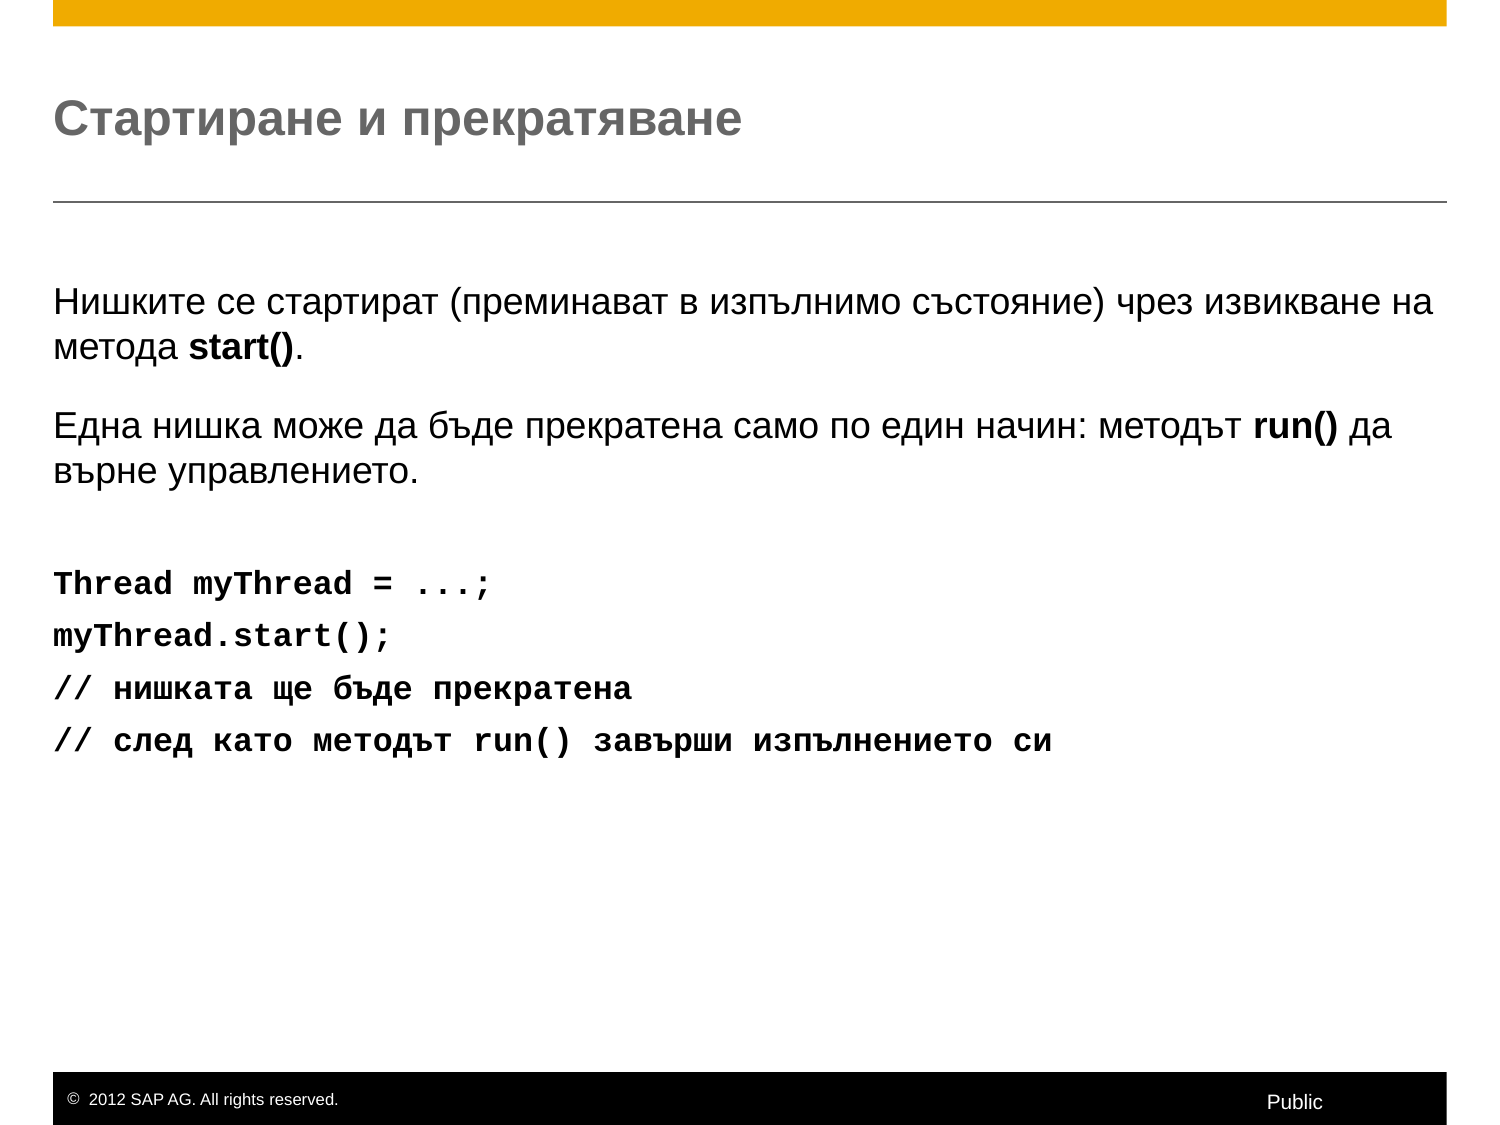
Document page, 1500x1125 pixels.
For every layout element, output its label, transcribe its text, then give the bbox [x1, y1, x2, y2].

title Стартиране и прекратяване [53, 53, 1447, 178]
list Нишките се стартират (преминават в изпълнимо състояние) чрез извикване на метода start(). Една нишка може да бъде прекратена само по един начин: методът run() да върне управлението. Thread myThread = ...; myThread.start(); // нишката ще бъде прекратена // след като методът run() завърши изпълнението си [53, 277, 1447, 998]
